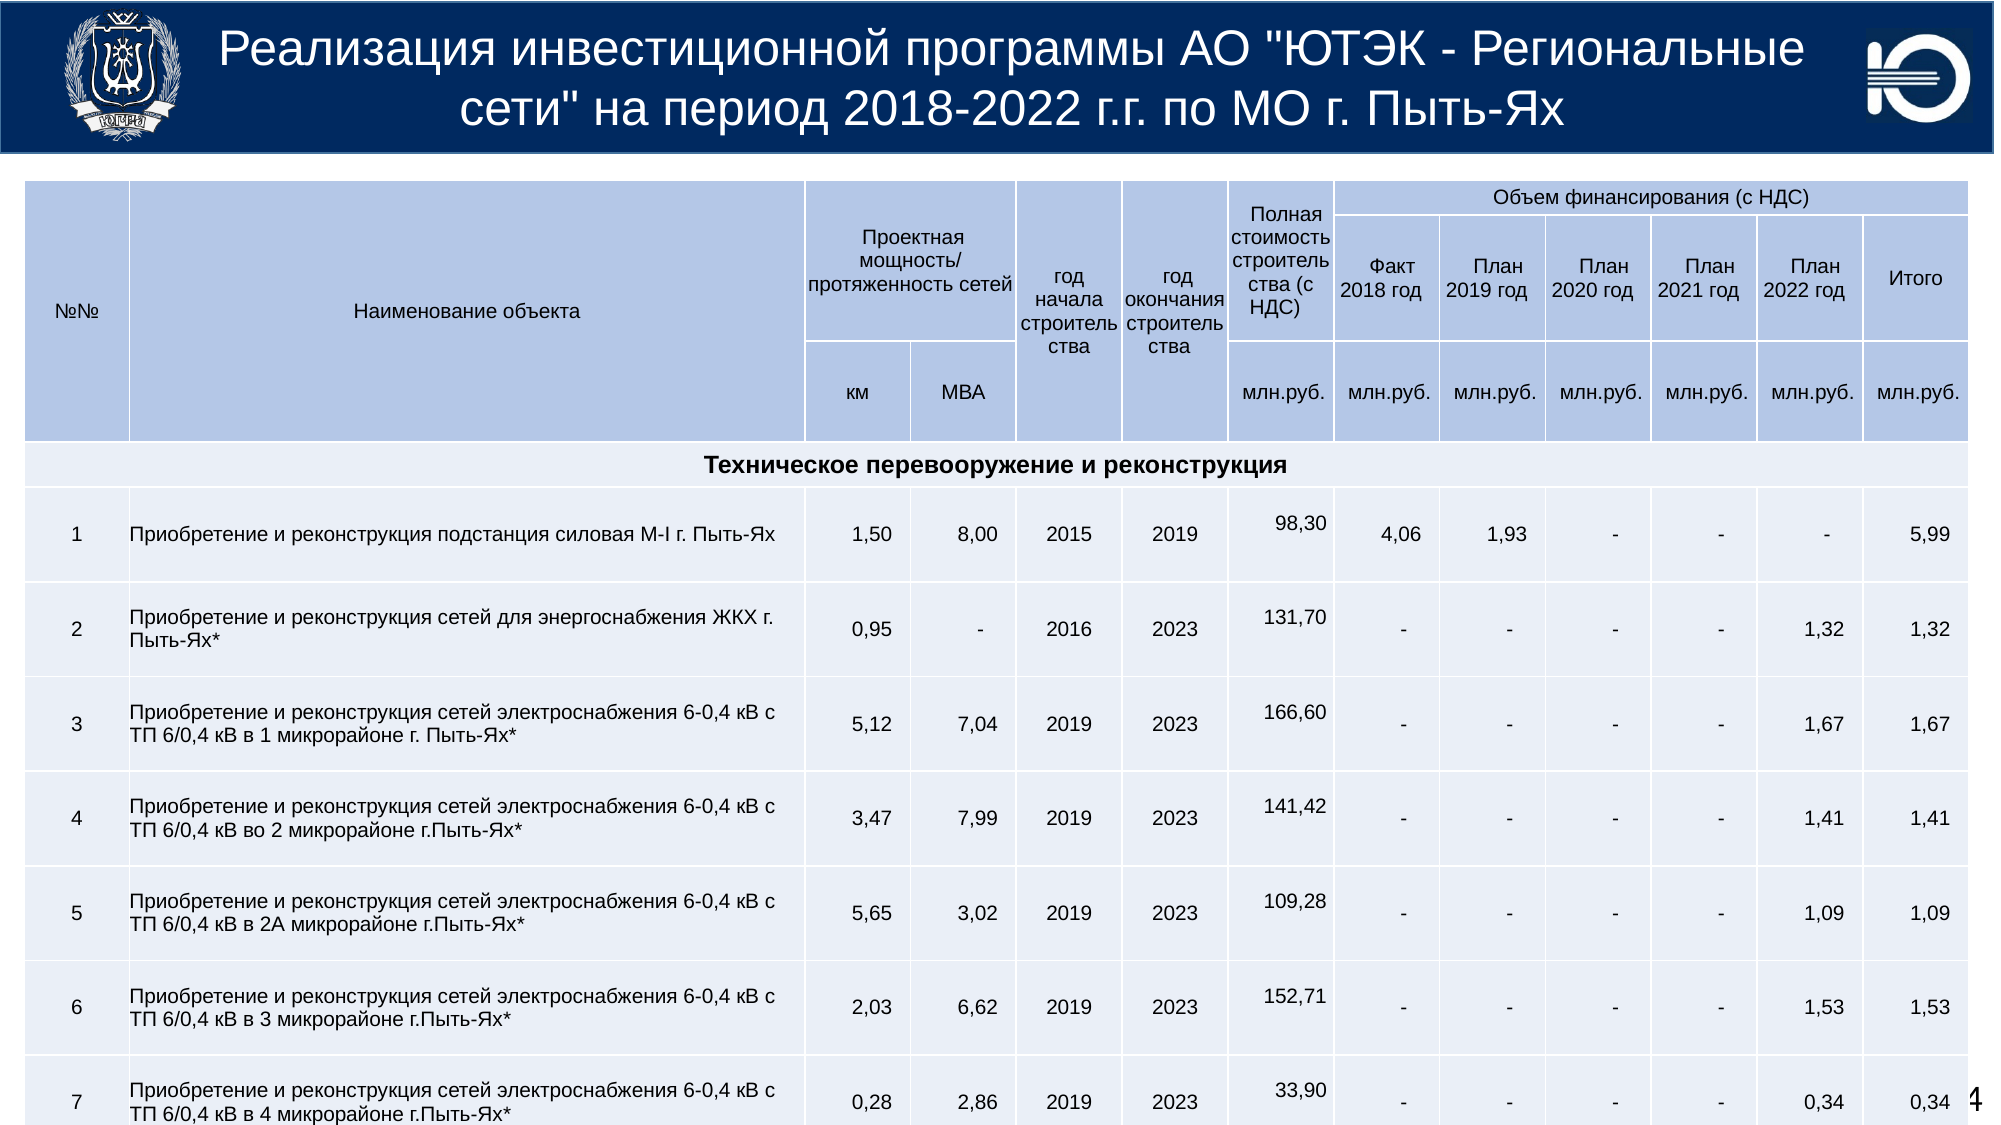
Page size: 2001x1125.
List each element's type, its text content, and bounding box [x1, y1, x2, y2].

table_cell 131,70 [1229, 583, 1333, 676]
table_cell Приобретение и реконструкция сетей электроснабжения 6-0,4 кВ с ТП 6/0,4 кВ в 3 микрорайоне г.Пыть-Ях* [130, 961, 804, 1054]
picture [60, 5, 184, 146]
table_header №№ [25, 181, 129, 441]
table_cell - [1652, 867, 1756, 960]
table_cell млн.руб. [1758, 342, 1862, 441]
table_cell 2023 [1123, 677, 1227, 770]
text_box 4 [1970, 1070, 2000, 1123]
table_cell 2019 [1123, 488, 1227, 581]
table_cell План 2020 год [1546, 216, 1650, 340]
table_cell - [1652, 1056, 1756, 1125]
table_cell - [1440, 677, 1545, 770]
table_cell 3 [25, 677, 129, 770]
table_header Наименование объекта [130, 181, 804, 441]
table_cell 2,03 [806, 961, 910, 1054]
table_cell 1,67 [1864, 677, 1968, 770]
table_cell Приобретение и реконструкция подстанция силовая М-I г. Пыть-Ях [130, 488, 804, 581]
table_cell - [1440, 1056, 1545, 1125]
table_cell 7,04 [911, 677, 1015, 770]
table_cell План 2019 год [1440, 216, 1545, 340]
table_cell 1 [25, 488, 129, 581]
table_cell 2015 [1017, 488, 1121, 581]
table_cell млн.руб. [1652, 342, 1756, 441]
table_cell 2016 [1017, 583, 1121, 676]
table_cell 2019 [1017, 867, 1121, 960]
table_cell 7,99 [911, 772, 1015, 865]
table_cell Приобретение и реконструкция сетей электроснабжения 6-0,4 кВ с ТП 6/0,4 кВ в 2А микрорайоне г.Пыть-Ях* [130, 867, 804, 960]
table_cell 5 [25, 867, 129, 960]
table_cell км [806, 342, 910, 441]
table_cell 2019 [1017, 772, 1121, 865]
text_box Реализация инвестиционной программы АО "ЮТЭК - Региональные сети" на период 2018-2022 г.г. по МО г. Пыть-Ях [184, 8, 1861, 144]
table_cell 98,30 [1229, 488, 1333, 581]
table_cell - [1546, 867, 1650, 960]
table_cell 1,50 [806, 488, 910, 581]
table_header Полная стоимость строительства (с НДС) [1229, 181, 1333, 340]
table_cell млн.руб. [1335, 342, 1439, 441]
table_cell 5,12 [806, 677, 910, 770]
table_cell 5,99 [1864, 488, 1968, 581]
table_cell 2023 [1123, 867, 1227, 960]
table_cell 1,32 [1758, 583, 1862, 676]
table_cell 33,90 [1229, 1056, 1333, 1125]
table_cell 6,62 [911, 961, 1015, 1054]
table_cell 2,86 [911, 1056, 1015, 1125]
table_cell 2019 [1017, 1056, 1121, 1125]
table_cell млн.руб. [1546, 342, 1650, 441]
table_cell 0,28 [806, 1056, 910, 1125]
table_cell 109,28 [1229, 867, 1333, 960]
table_cell 1,53 [1758, 961, 1862, 1054]
table_cell 1,53 [1864, 961, 1968, 1054]
table_cell Факт 2018 год [1335, 216, 1439, 340]
table_cell Приобретение и реконструкция сетей электроснабжения 6-0,4 кВ с ТП 6/0,4 кВ во 2 микрорайоне г.Пыть-Ях* [130, 772, 804, 865]
table_cell Приобретение и реконструкция сетей электроснабжения 6-0,4 кВ с ТП 6/0,4 кВ в 1 микрорайоне г. Пыть-Ях* [130, 677, 804, 770]
table_cell 8,00 [911, 488, 1015, 581]
table_cell млн.руб. [1229, 342, 1333, 441]
table_cell 2023 [1123, 1056, 1227, 1125]
table_cell - [1652, 583, 1756, 676]
picture [1866, 28, 1973, 123]
table_cell 2019 [1017, 961, 1121, 1054]
table_cell - [1440, 583, 1545, 676]
table_cell - [1652, 961, 1756, 1054]
table_cell - [1440, 772, 1545, 865]
table_cell - [1546, 583, 1650, 676]
table_cell 0,34 [1864, 1056, 1968, 1125]
table_cell 2023 [1123, 583, 1227, 676]
table_cell - [1546, 1056, 1650, 1125]
table_cell - [1652, 677, 1756, 770]
table_cell - [1546, 772, 1650, 865]
table_cell 7 [25, 1056, 129, 1125]
table_cell План 2022 год [1758, 216, 1862, 340]
table_cell - [1440, 867, 1545, 960]
table_cell - [1440, 961, 1545, 1054]
table_cell млн.руб. [1864, 342, 1968, 441]
table_cell 2 [25, 583, 129, 676]
table_cell - [1652, 772, 1756, 865]
table_cell 2023 [1123, 772, 1227, 865]
table_cell - [1335, 583, 1439, 676]
table_cell - [911, 583, 1015, 676]
table_cell План 2021 год [1652, 216, 1756, 340]
table_cell 0,95 [806, 583, 910, 676]
table_cell 1,93 [1440, 488, 1545, 581]
text_box [0, 1, 1994, 154]
table_header Проектная мощность/ протяженность сетей [806, 181, 1015, 340]
table_cell 3,02 [911, 867, 1015, 960]
table_cell - [1546, 961, 1650, 1054]
table_cell 1,41 [1864, 772, 1968, 865]
table_cell - [1335, 1056, 1439, 1125]
table_cell 5,65 [806, 867, 910, 960]
table_cell 0,34 [1758, 1056, 1862, 1125]
table_cell 1,67 [1758, 677, 1862, 770]
table_cell 1,09 [1864, 867, 1968, 960]
table_cell 4 [25, 772, 129, 865]
table_header Объем финансирования (с НДС) [1335, 181, 1968, 214]
table_cell - [1652, 488, 1756, 581]
table_header год начала строительства [1017, 181, 1121, 441]
table_cell Итого [1864, 216, 1968, 340]
table_cell Приобретение и реконструкция сетей для энергоснабжения ЖКХ г. Пыть-Ях* [130, 583, 804, 676]
table_cell 141,42 [1229, 772, 1333, 865]
table_cell 2023 [1123, 961, 1227, 1054]
table_header год окончания строительства [1123, 181, 1227, 441]
table_cell - [1758, 488, 1862, 581]
table_cell - [1335, 677, 1439, 770]
table_cell 166,60 [1229, 677, 1333, 770]
table_cell 2019 [1017, 677, 1121, 770]
table_cell - [1335, 867, 1439, 960]
table_cell - [1335, 961, 1439, 1054]
table_cell 1,41 [1758, 772, 1862, 865]
table_cell 4,06 [1335, 488, 1439, 581]
table_cell - [1335, 772, 1439, 865]
table_cell млн.руб. [1440, 342, 1545, 441]
table_cell 152,71 [1229, 961, 1333, 1054]
table_cell - [1546, 677, 1650, 770]
table_cell 3,47 [806, 772, 910, 865]
table_cell 6 [25, 961, 129, 1054]
table_cell Техническое перевооружение и реконструкция [25, 443, 1968, 486]
table_cell - [1546, 488, 1650, 581]
table_cell 1,09 [1758, 867, 1862, 960]
table_cell 1,32 [1864, 583, 1968, 676]
table_cell МВА [911, 342, 1015, 441]
table_cell Приобретение и реконструкция сетей электроснабжения 6-0,4 кВ с ТП 6/0,4 кВ в 4 микрорайоне г.Пыть-Ях* [130, 1056, 804, 1125]
